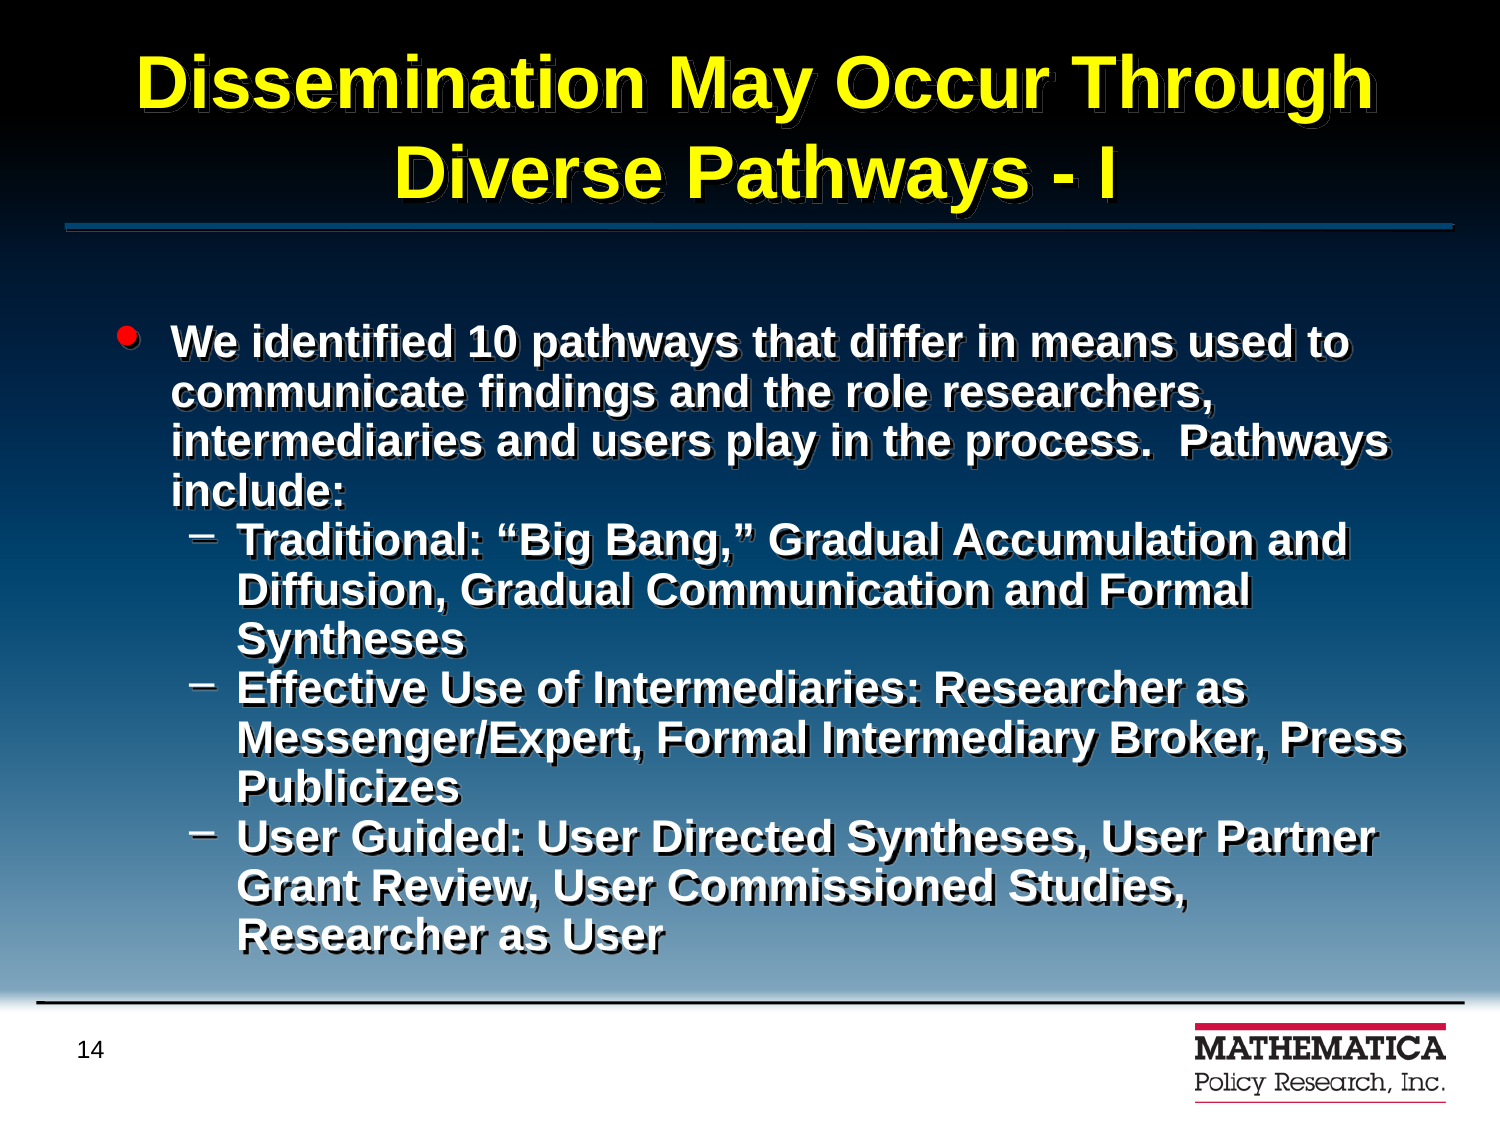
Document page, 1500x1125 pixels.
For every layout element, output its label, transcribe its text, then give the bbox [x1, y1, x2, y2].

title Dissemination May Occur Through Diverse Pathways - I [62, 33, 1450, 222]
list We identified 10 pathways that differ in means used to communicate findings and the role researchers, intermediaries and users play in the process. Pathways include: Traditional: “Big Bang,” Gradual Accumulation and Diffusion, Gradual Communication and Formal Syntheses Effective Use of Intermediaries: Researcher as Messenger/Expert, Formal Intermediary Broker, Press Publicizes User Guided: User Directed Syntheses, User Partner Grant Review, User Commissioned Studies, Researcher as User [83, 301, 1436, 978]
picture [0, 0, 1500, 1125]
